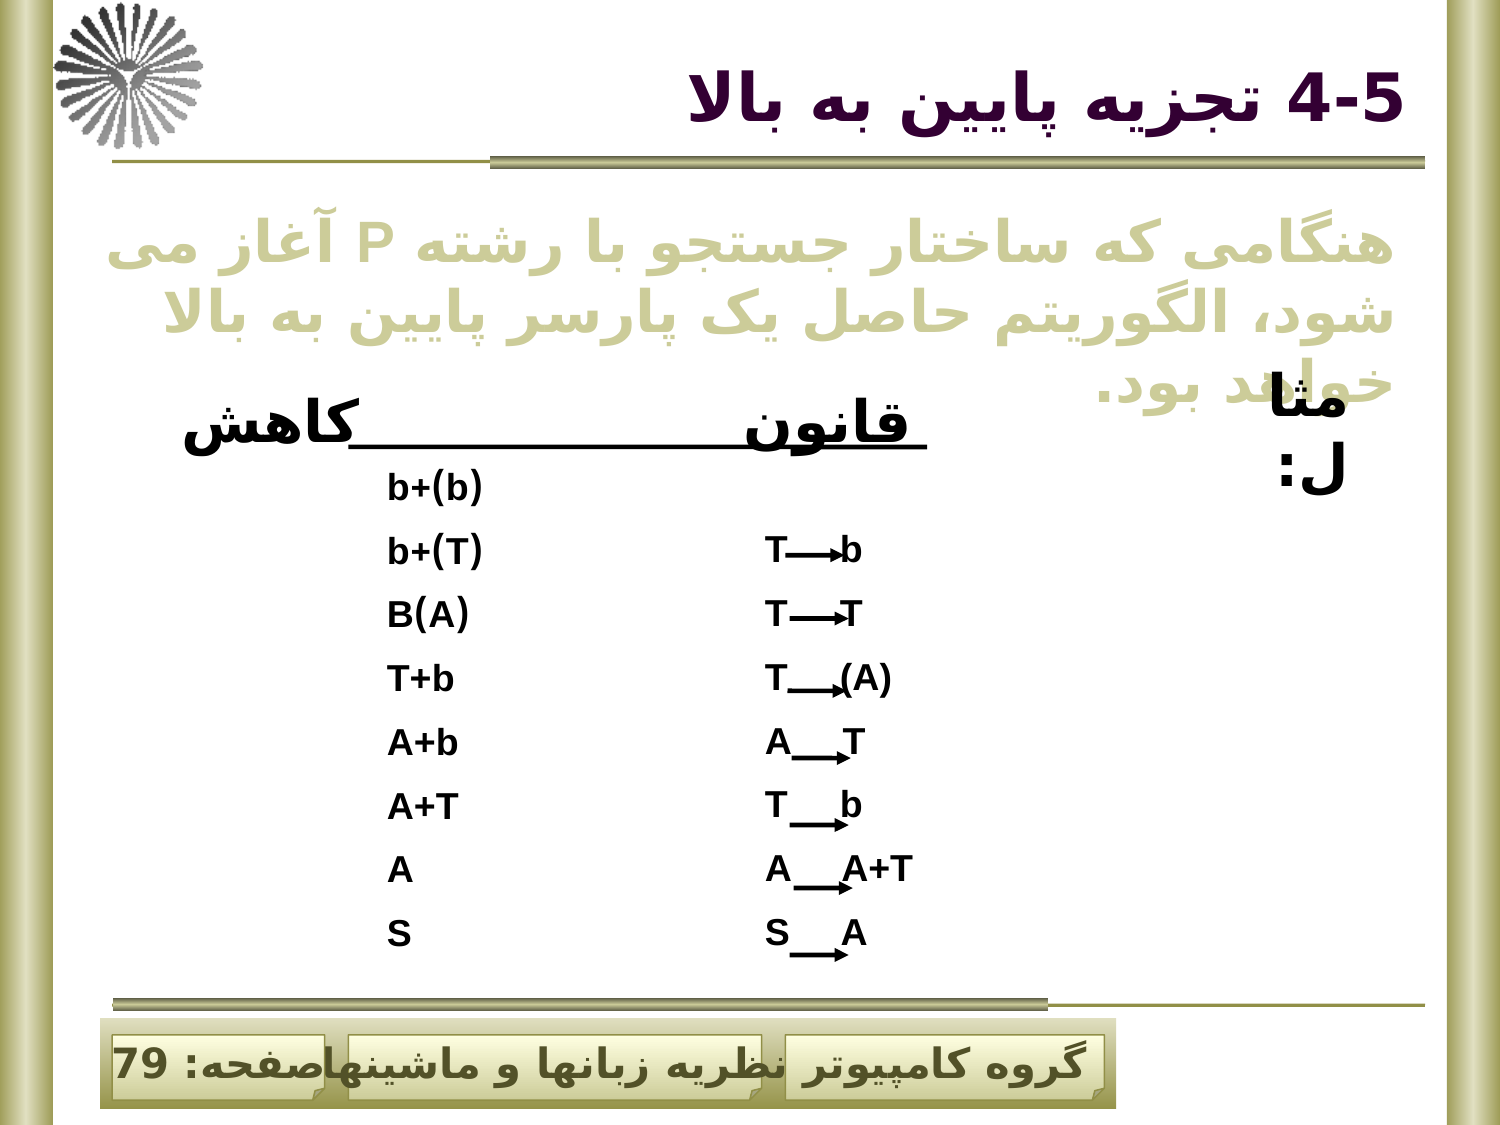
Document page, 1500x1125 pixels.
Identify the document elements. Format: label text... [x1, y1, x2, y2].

title 4-5 تجزیه پایین به بالا [147, 42, 1423, 147]
text_box هنگامی که ساختار جستجو با رشته P آغاز می شود، الگوریتم حاصل یک پارسر پایین به بالا خواهد بود. [76, 196, 1412, 422]
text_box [99, 349, 1365, 990]
